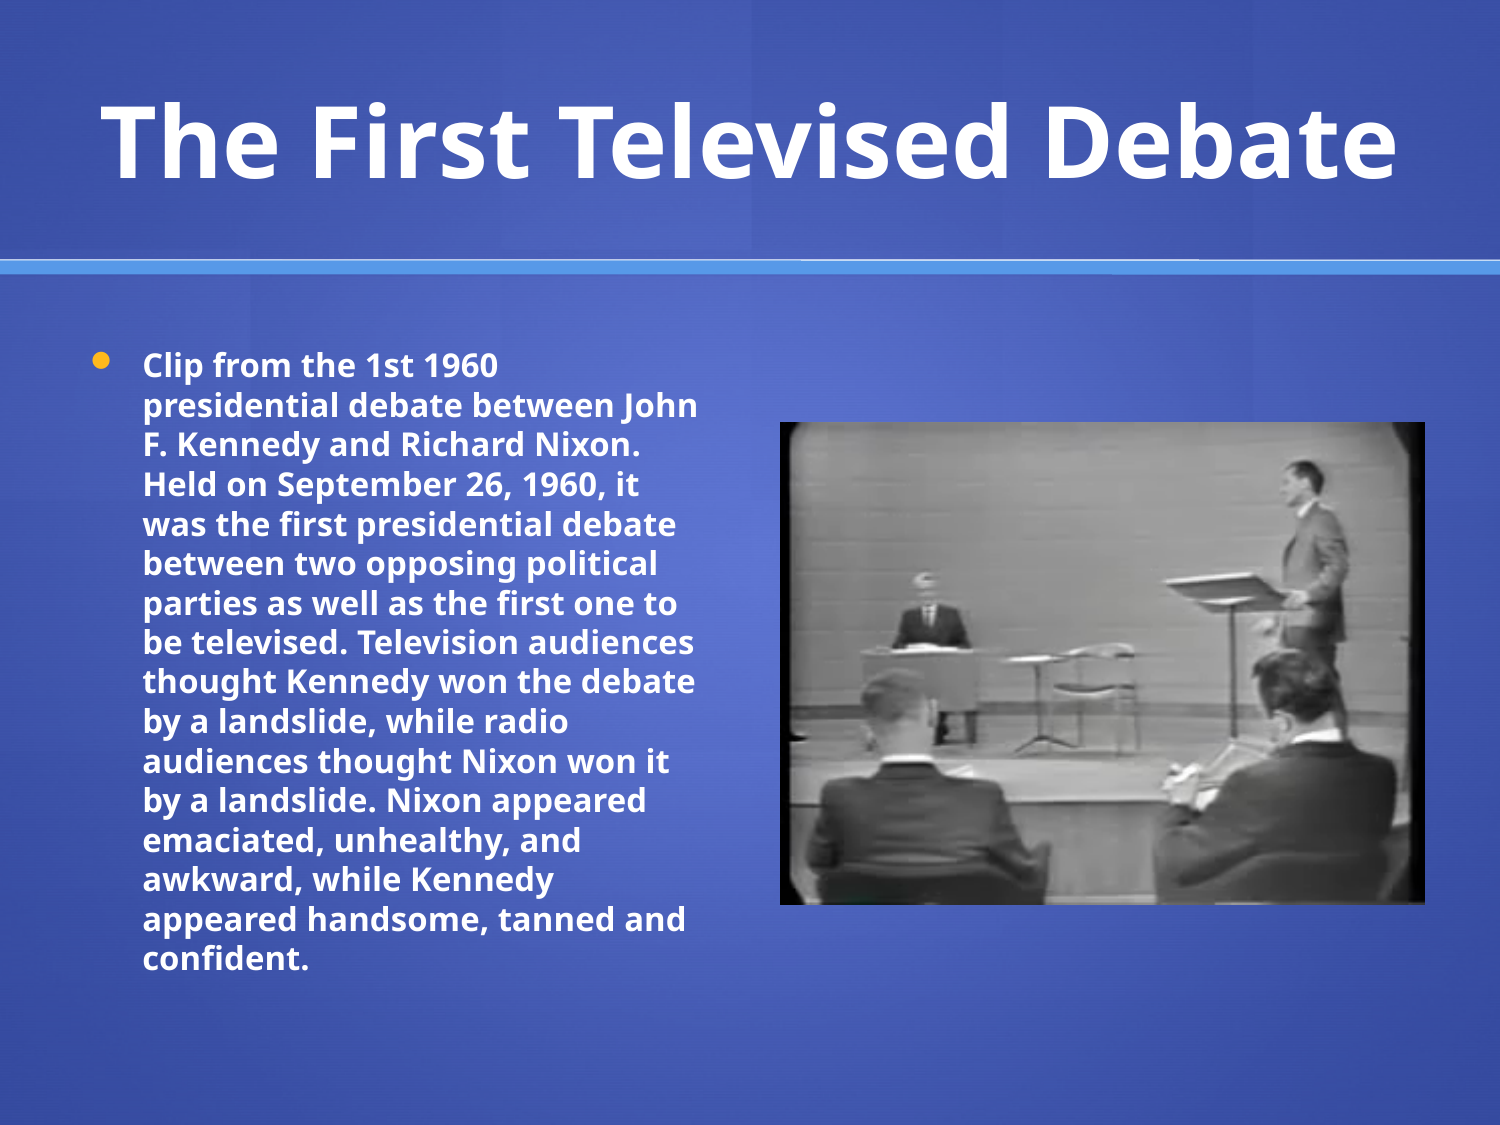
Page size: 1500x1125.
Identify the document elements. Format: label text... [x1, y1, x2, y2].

title The First Televised Debate [75, 45, 1425, 233]
list Clip from the 1st 1960 presidential debate between John F. Kennedy and Richard Nixon. Held on September 26, 1960, it was the first presidential debate between two opposing political parties as well as the first one to be televised. Television audiences thought Kennedy won the debate by a landslide, while radio audiences thought Nixon won it by a landslide. Nixon appeared emaciated, unhealthy, and awkward, while Kennedy appeared handsome, tanned and confident. [75, 337, 720, 991]
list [778, 420, 1427, 907]
